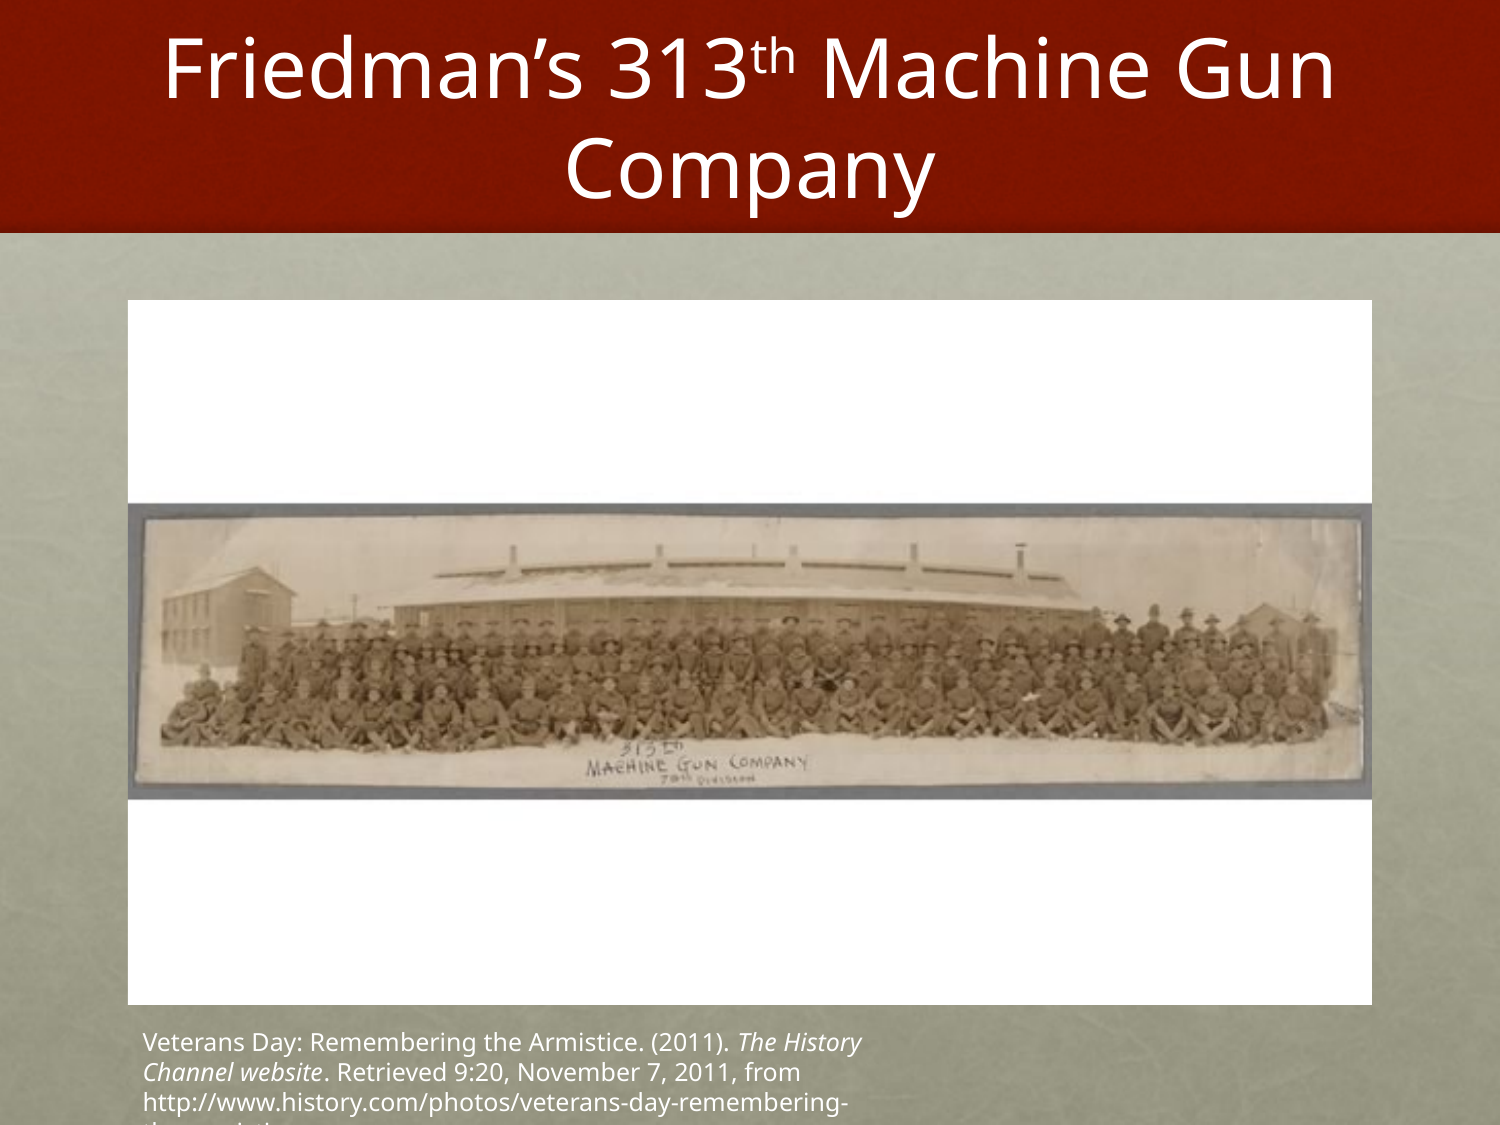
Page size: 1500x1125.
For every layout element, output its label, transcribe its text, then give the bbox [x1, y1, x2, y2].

title Friedman’s 313th Machine Gun Company [127, 10, 1372, 221]
text_box Veterans Day: Remembering the Armistice. (2011). The History Channel website. Retrieved 9:20, November 7, 2011, from http://www.history.com/photos/veterans-day-remembering-the-armistice. [127, 1040, 878, 1125]
picture [0, 214, 1500, 1125]
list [127, 299, 1373, 1006]
